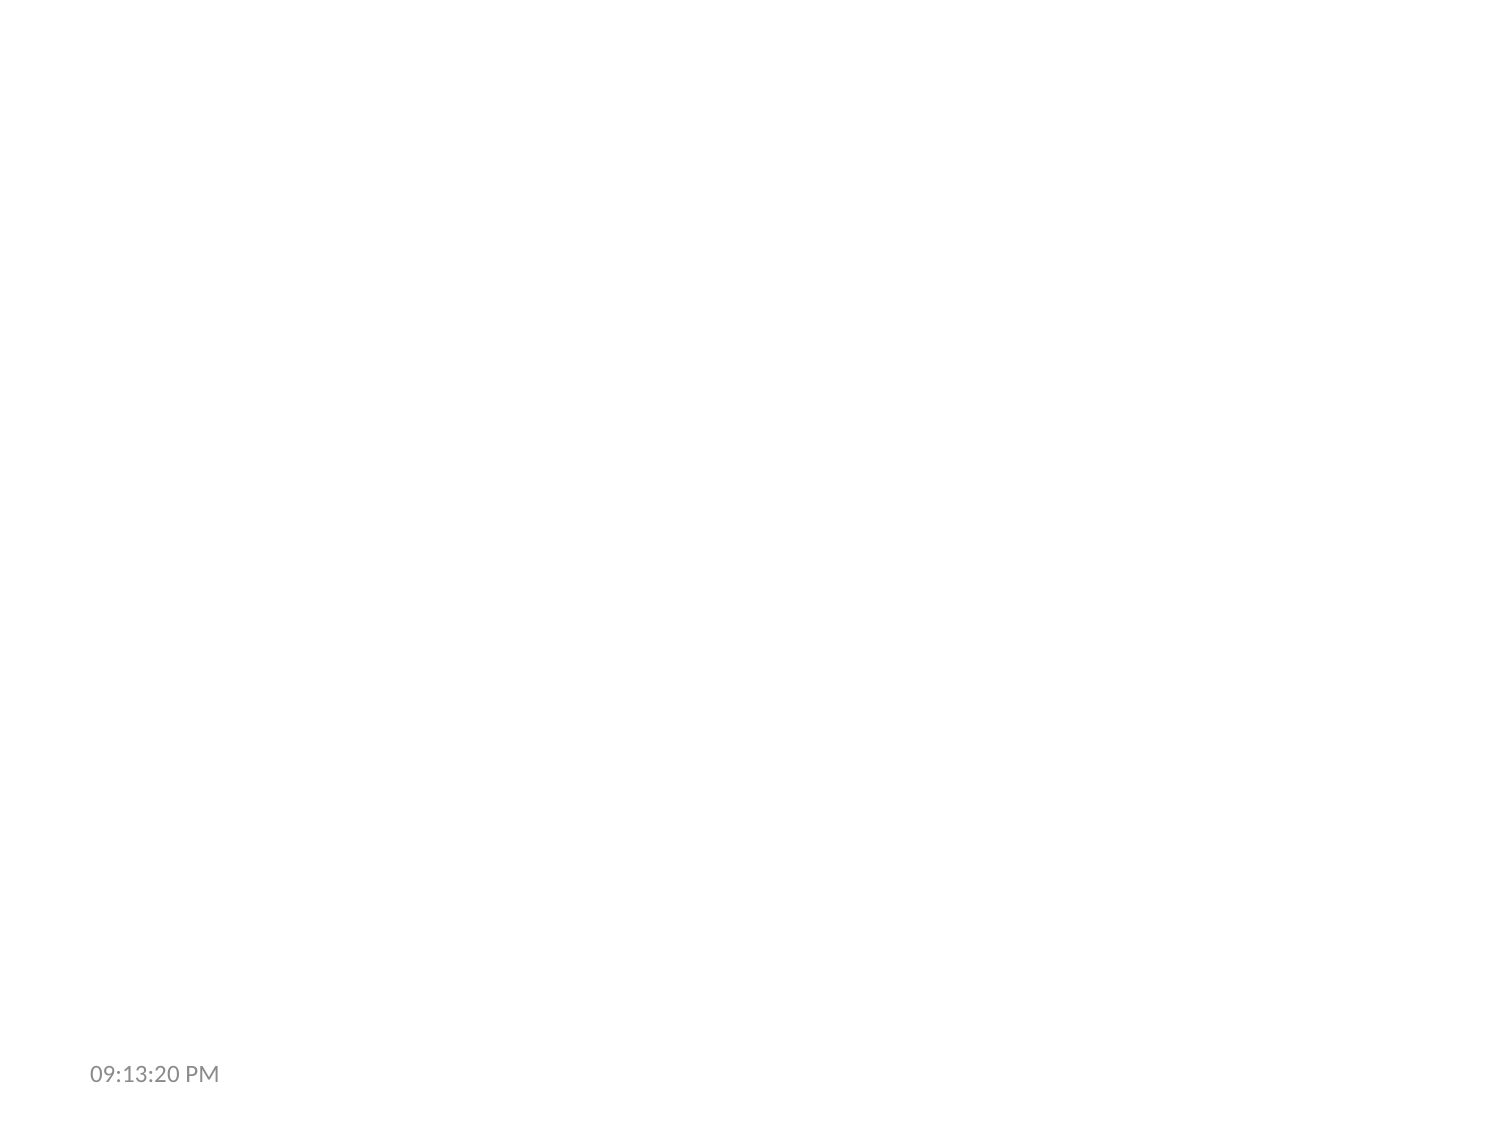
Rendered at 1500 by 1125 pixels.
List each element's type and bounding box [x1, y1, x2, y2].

slide_number [75, 1042, 425, 1103]
